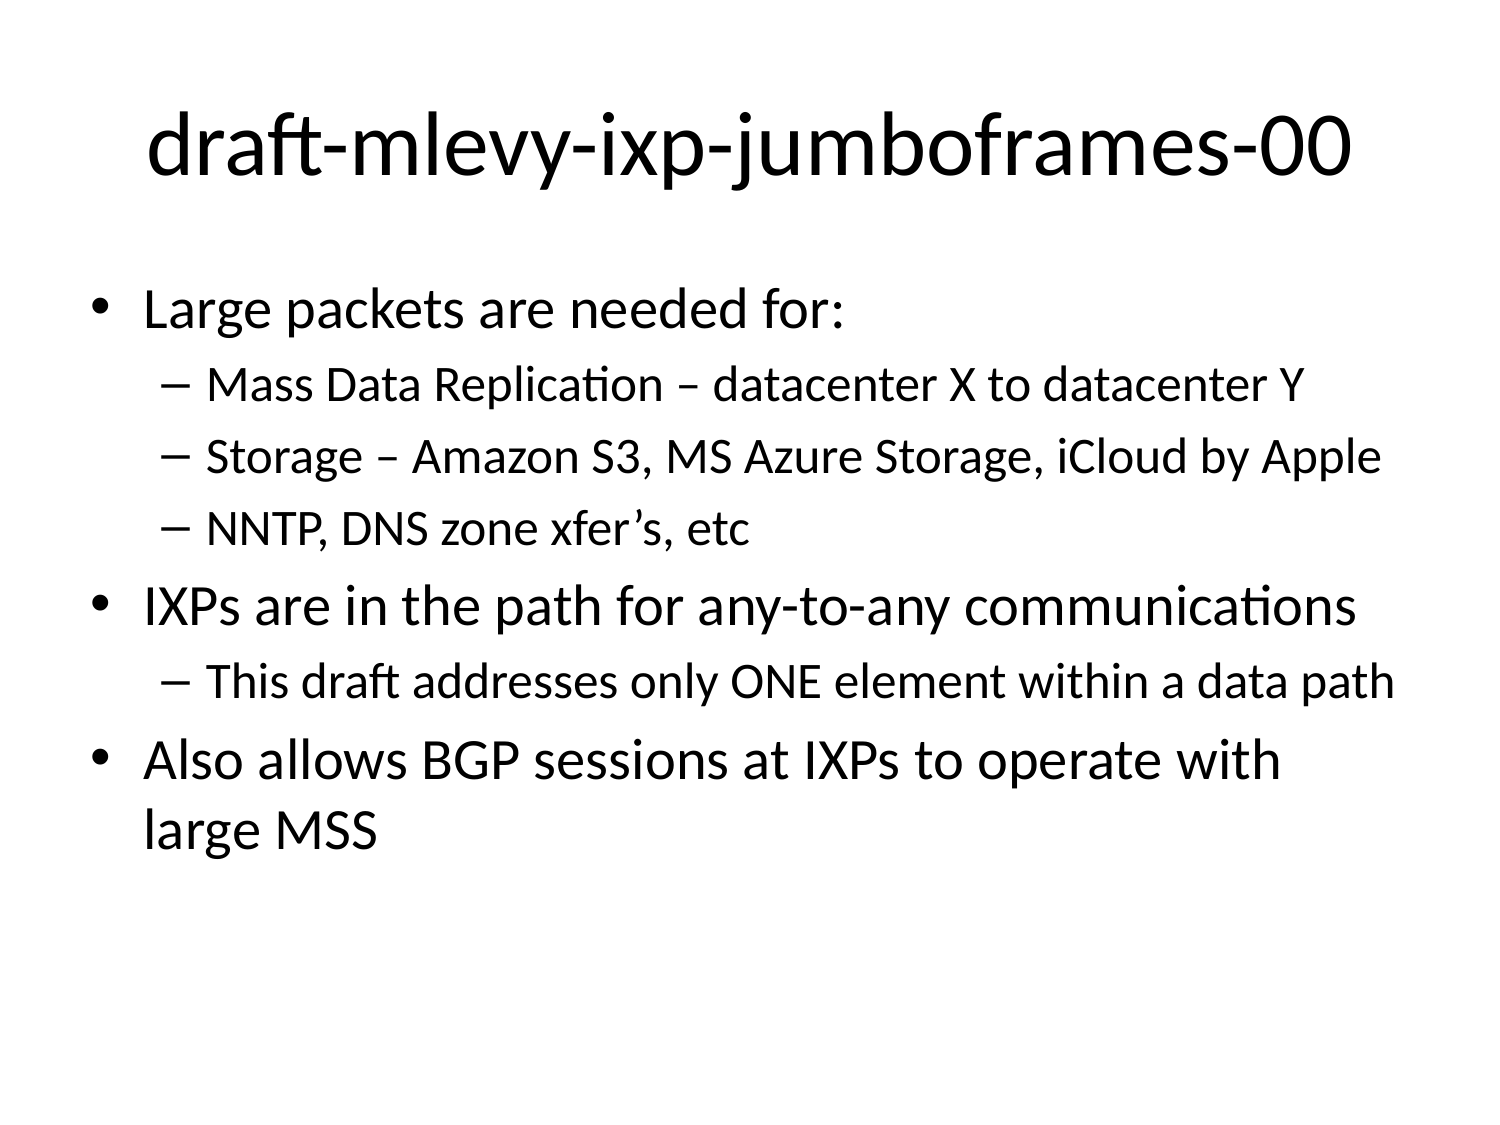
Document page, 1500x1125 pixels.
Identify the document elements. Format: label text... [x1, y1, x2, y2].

list Large packets are needed for: Mass Data Replication – datacenter X to datacenter Y Storage – Amazon S3, MS Azure Storage, iCloud by Apple NNTP, DNS zone xfer’s, etc IXPs are in the path for any-to-any communications This draft addresses only ONE element within a data path Also allows BGP sessions at IXPs to operate with large MSS [75, 262, 1425, 1005]
title draft-mlevy-ixp-jumboframes-00 [75, 45, 1425, 233]
